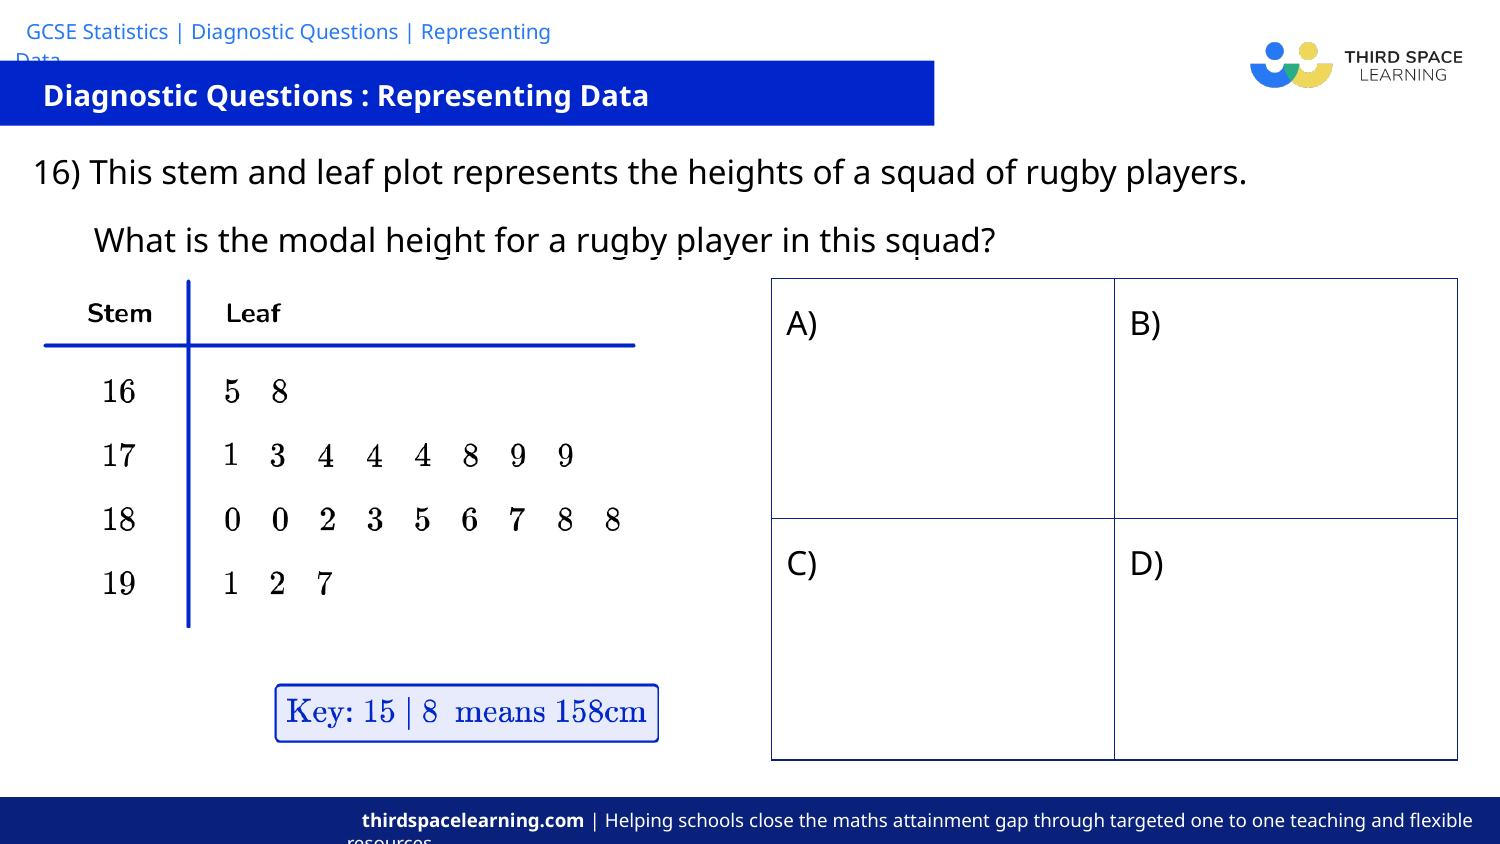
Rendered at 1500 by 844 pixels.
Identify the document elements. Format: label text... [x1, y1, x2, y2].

picture [42, 278, 650, 628]
table_header 16) This stem and leaf plot represents the heights of a squad of rugby players. What is the modal height for a rugby player in this squad? [19, 142, 1474, 255]
picture [1250, 33, 1465, 99]
text_box Diagnostic Questions : Representing Data [27, 61, 778, 127]
picture [267, 669, 660, 758]
